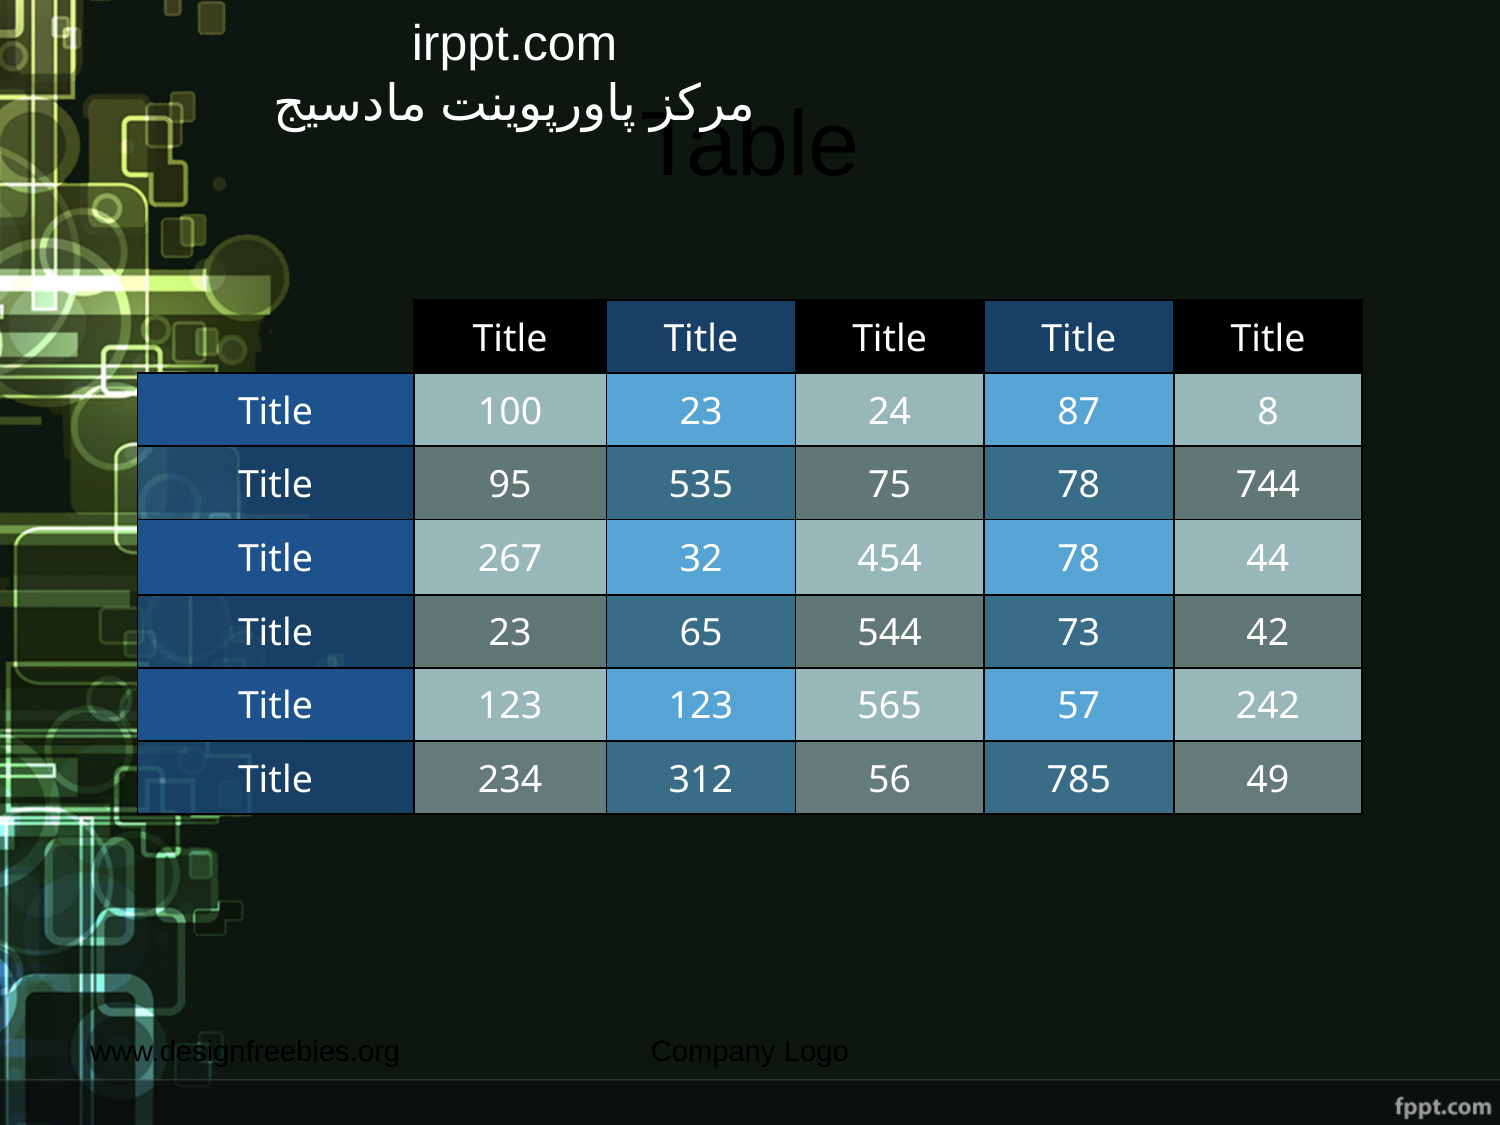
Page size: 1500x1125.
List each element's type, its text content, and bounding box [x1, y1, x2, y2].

table_cell Title [138, 669, 413, 740]
table_cell 565 [796, 669, 983, 740]
table_cell 100 [415, 374, 606, 445]
table_cell Title [138, 447, 413, 519]
table_cell 95 [415, 447, 606, 519]
table_cell 49 [1175, 742, 1361, 813]
table_cell 78 [985, 520, 1173, 594]
table_cell 73 [985, 596, 1173, 667]
table_cell 42 [1175, 596, 1361, 667]
table_header Title [607, 301, 795, 372]
table_cell 23 [607, 374, 795, 445]
table_cell 32 [607, 520, 795, 594]
text_box irppt.com مرکز پاورپوینت مادسیج [258, 3, 771, 138]
table_cell 78 [985, 447, 1173, 519]
table_cell Title [138, 520, 413, 594]
table_cell 123 [415, 669, 606, 740]
table_cell 123 [607, 669, 795, 740]
table_cell 454 [796, 520, 983, 594]
table_cell Title [138, 374, 413, 445]
table_cell Title [138, 742, 413, 813]
table_cell 56 [796, 742, 983, 813]
table_cell 87 [985, 374, 1173, 445]
table_cell 535 [607, 447, 795, 519]
table_header [137, 300, 413, 372]
table_header Title [796, 301, 983, 372]
slide_number www.designfreebies.org [75, 1024, 425, 1103]
table_cell 24 [796, 374, 983, 445]
table_cell 65 [607, 596, 795, 667]
table_cell 8 [1175, 374, 1361, 445]
table_header Title [415, 301, 606, 372]
picture [0, 0, 1500, 1125]
table_header Title [1175, 301, 1361, 372]
table_header Title [985, 301, 1173, 372]
table_cell Title [138, 596, 413, 667]
table_cell 23 [415, 596, 606, 667]
table_cell 234 [415, 742, 606, 813]
title Table [75, 45, 1425, 233]
table_cell 75 [796, 447, 983, 519]
table_cell 544 [796, 596, 983, 667]
table_cell 312 [607, 742, 795, 813]
table_cell 57 [985, 669, 1173, 740]
table_cell 744 [1175, 447, 1361, 519]
table_cell 242 [1175, 669, 1361, 740]
table_cell 44 [1175, 520, 1361, 594]
table_cell 785 [985, 742, 1173, 813]
footer Company Logo [512, 1024, 988, 1103]
table_cell 267 [415, 520, 606, 594]
